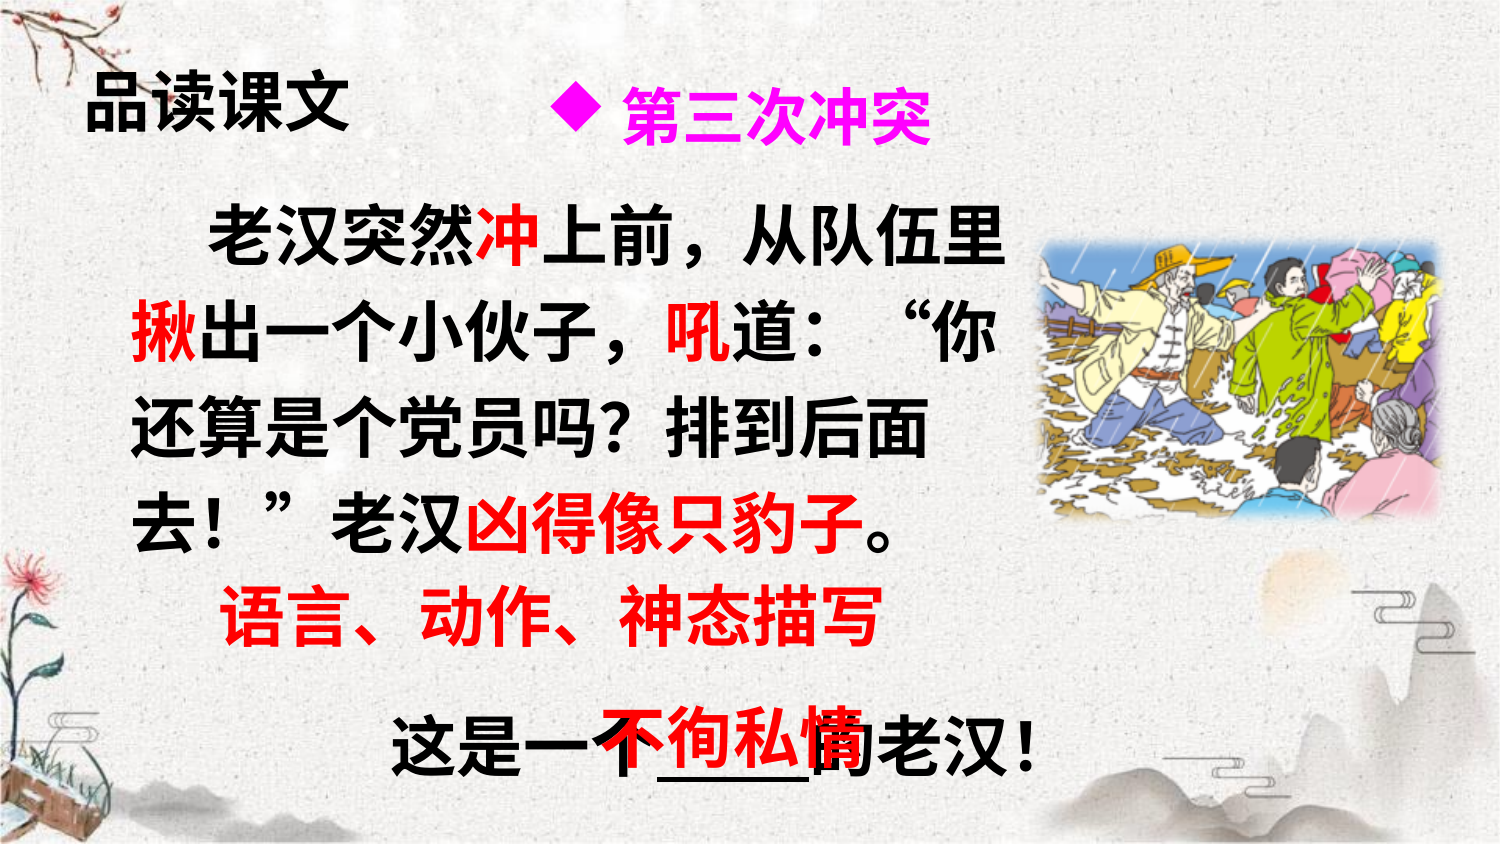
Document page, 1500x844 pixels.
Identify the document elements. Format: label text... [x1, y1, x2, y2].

text_box 不徇私情 [553, 688, 913, 784]
text_box 老汉突然冲上前，从队伍里揪出一个小伙子，吼道：“你还算是个党员吗？排到后面去！”老汉凶得像只豹子。 [116, 170, 1027, 563]
text_box 这是一个 的老汉！ [375, 697, 1092, 793]
text_box 语言、动作、神态描写 [155, 574, 950, 663]
text_box 第三次冲突 [530, 47, 993, 160]
text_box 品读课文 [69, 52, 433, 157]
picture [0, 0, 1500, 844]
